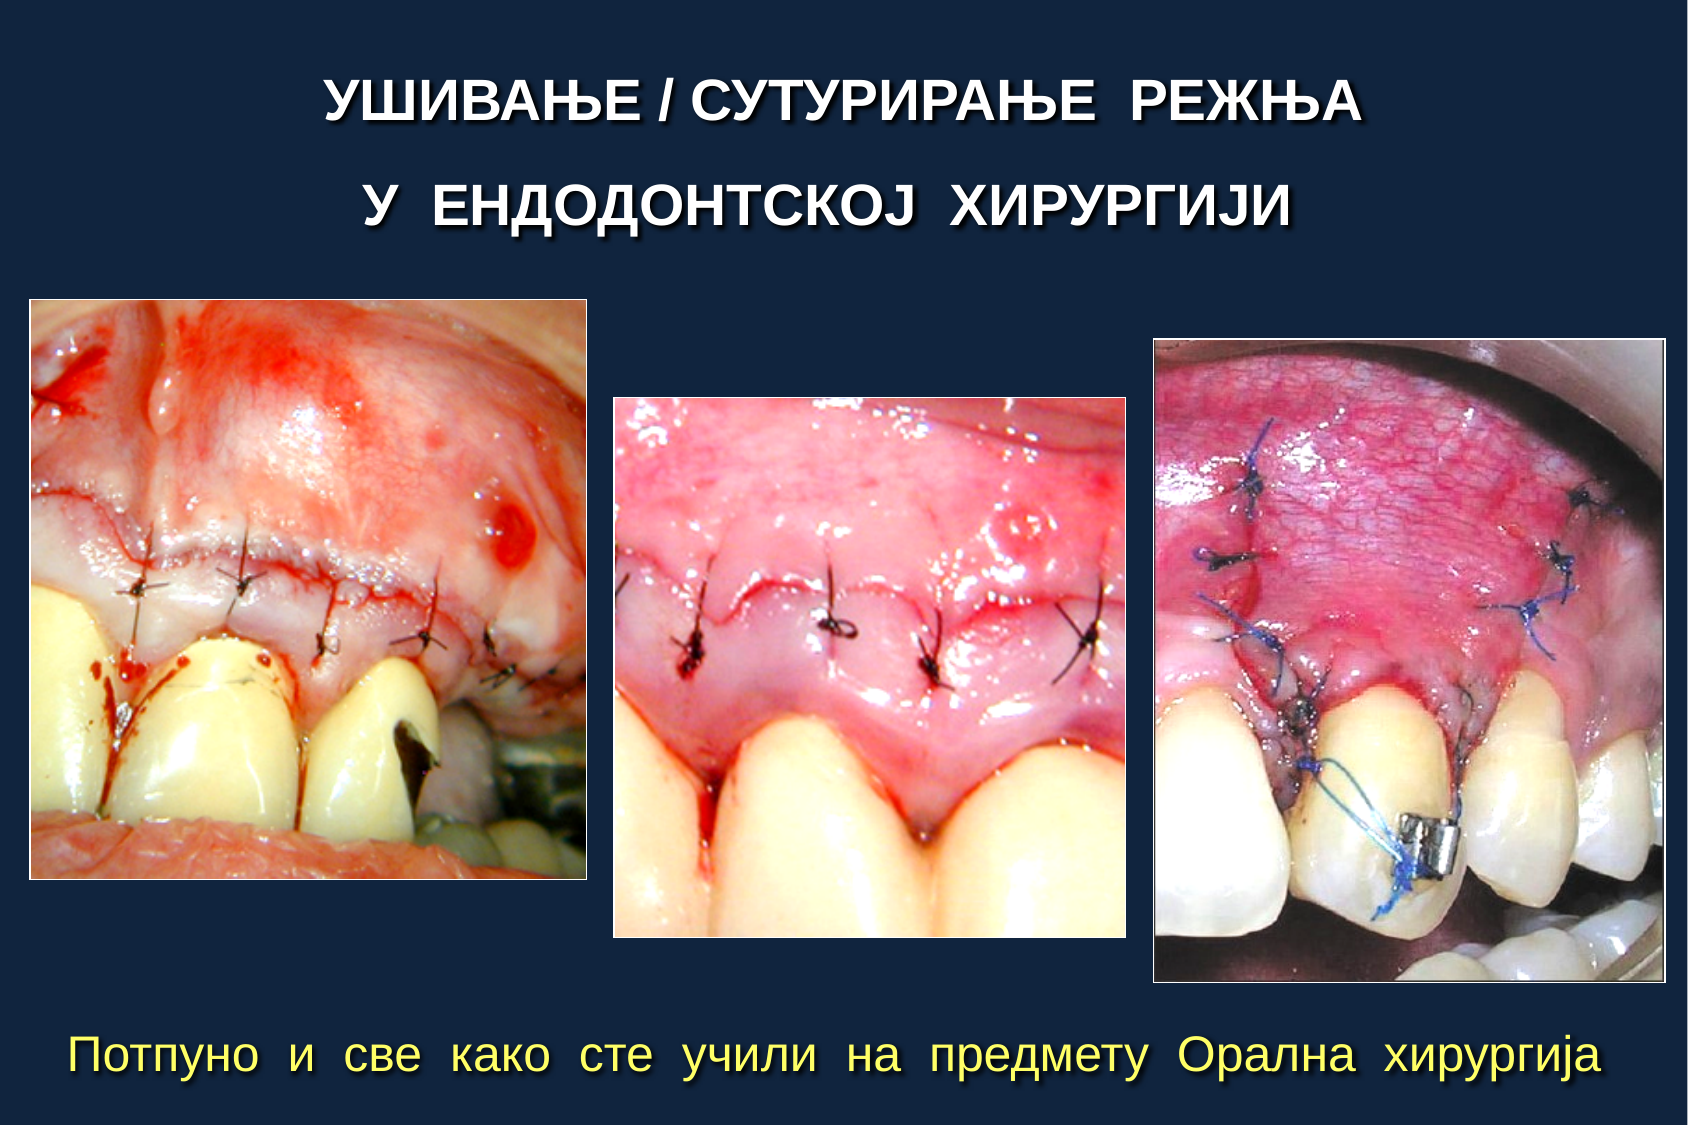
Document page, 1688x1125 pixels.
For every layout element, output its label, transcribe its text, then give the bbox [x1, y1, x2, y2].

picture [614, 398, 1126, 938]
text_box Потпуно и све како сте учили на предмету Орална хирургија [51, 1014, 1618, 1089]
picture [1153, 339, 1665, 982]
picture [30, 300, 587, 880]
text_box УШИВАЊЕ / СУТУРИРАЊЕ РЕЖЊА У ЕНДОДОНТСКОЈ ХИРУРГИЈИ [0, 20, 1688, 245]
